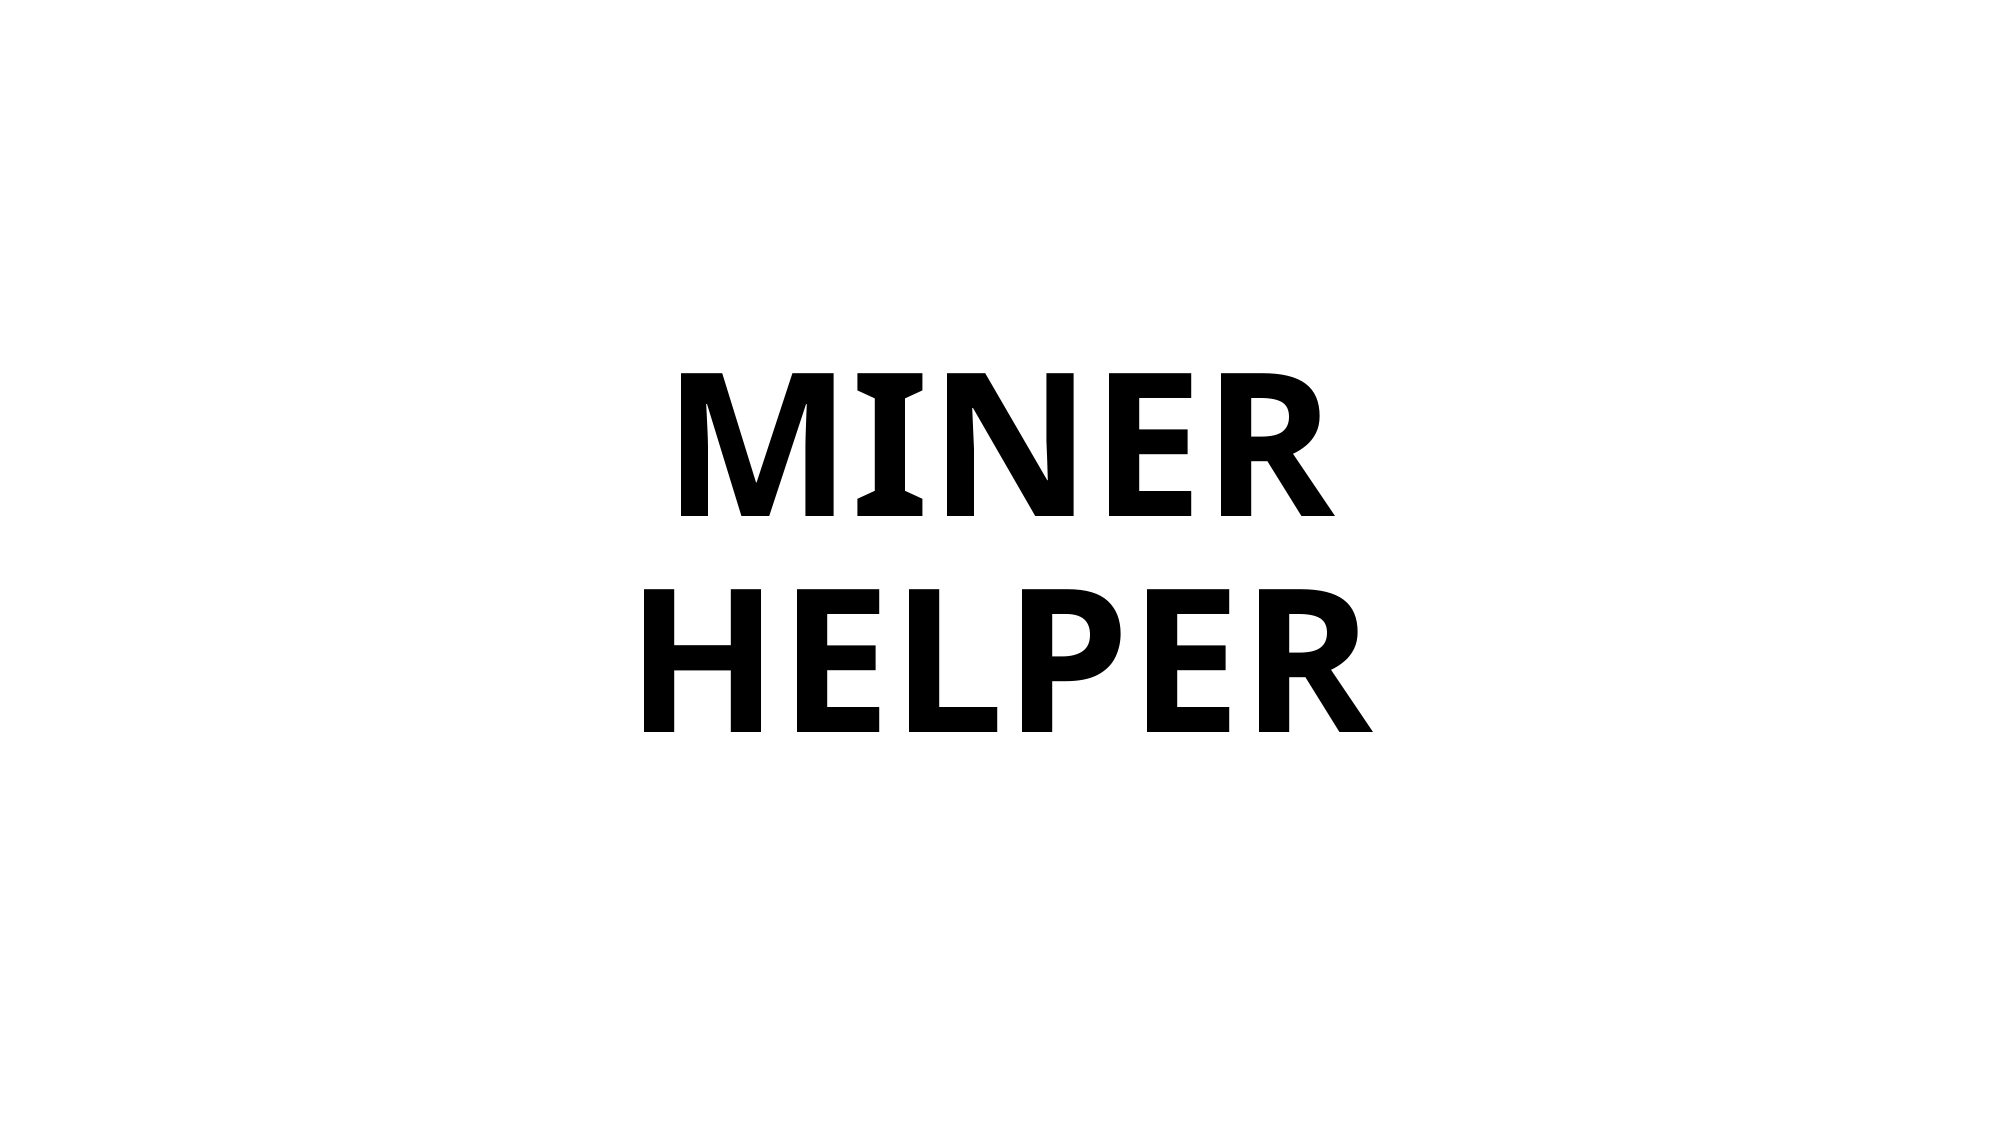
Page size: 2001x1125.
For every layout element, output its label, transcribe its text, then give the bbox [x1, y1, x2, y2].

title MINER HELPER [137, 59, 1863, 1059]
